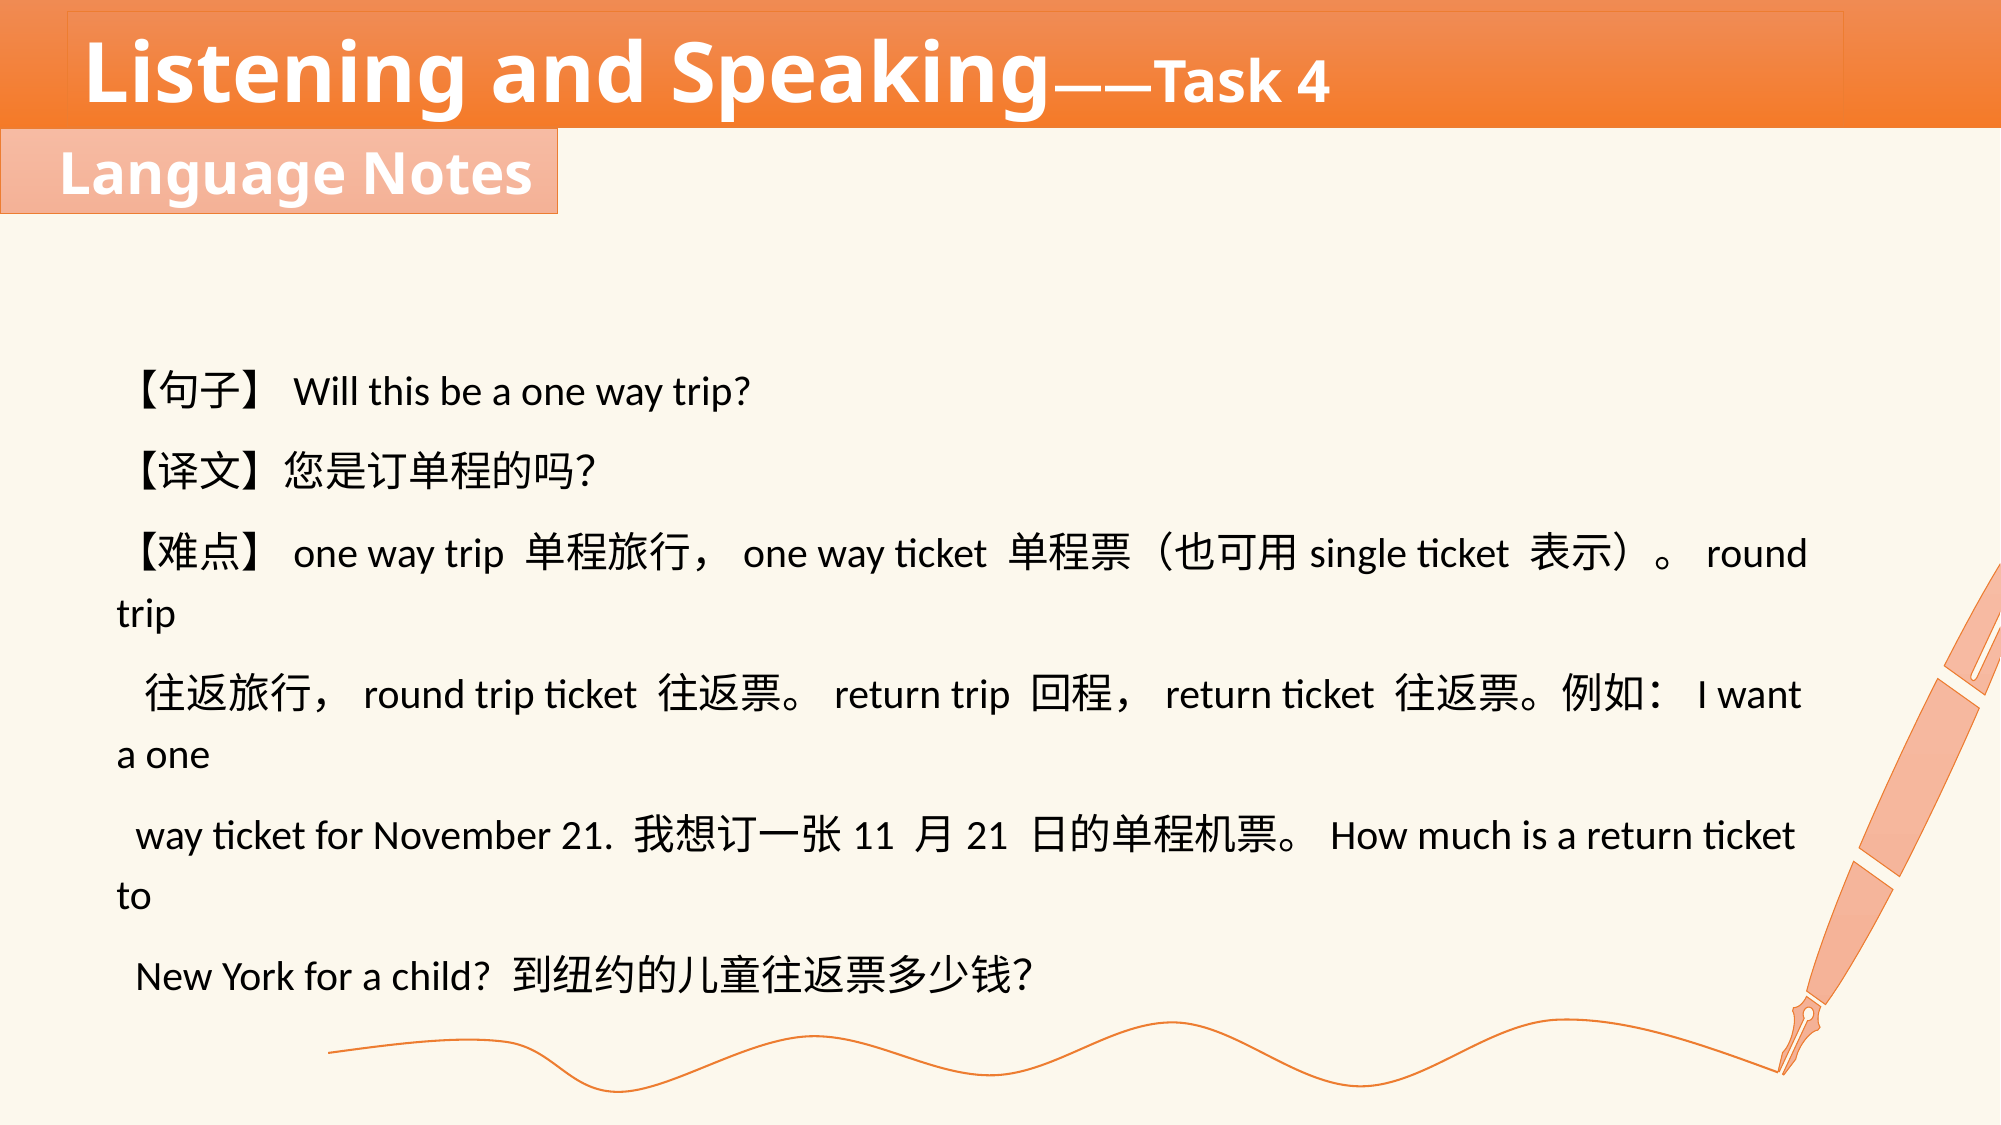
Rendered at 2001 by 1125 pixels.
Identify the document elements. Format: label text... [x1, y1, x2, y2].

list 【句子】Will this be a one way trip? 【译文】您是订单程的吗？ 【难点】one way trip 单程旅行，one way ticket 单程票（也可用single ticket 表示）。round trip 往返旅行，round trip ticket 往返票。return trip 回程，return ticket 往返票。例如：I want a one way ticket for November 21. 我想订一张11 月21 日的单程机票。How much is a return ticket to New York for a child? 到纽约的儿童往返票多少钱？ [101, 346, 1844, 1122]
text_box [1858, 677, 1980, 878]
text_box [1777, 995, 1822, 1076]
text_box [1806, 860, 1894, 1006]
text_box [328, 1018, 1779, 1093]
text_box Language Notes [0, 128, 558, 214]
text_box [0, 0, 2000, 128]
text_box [1943, 563, 2000, 696]
